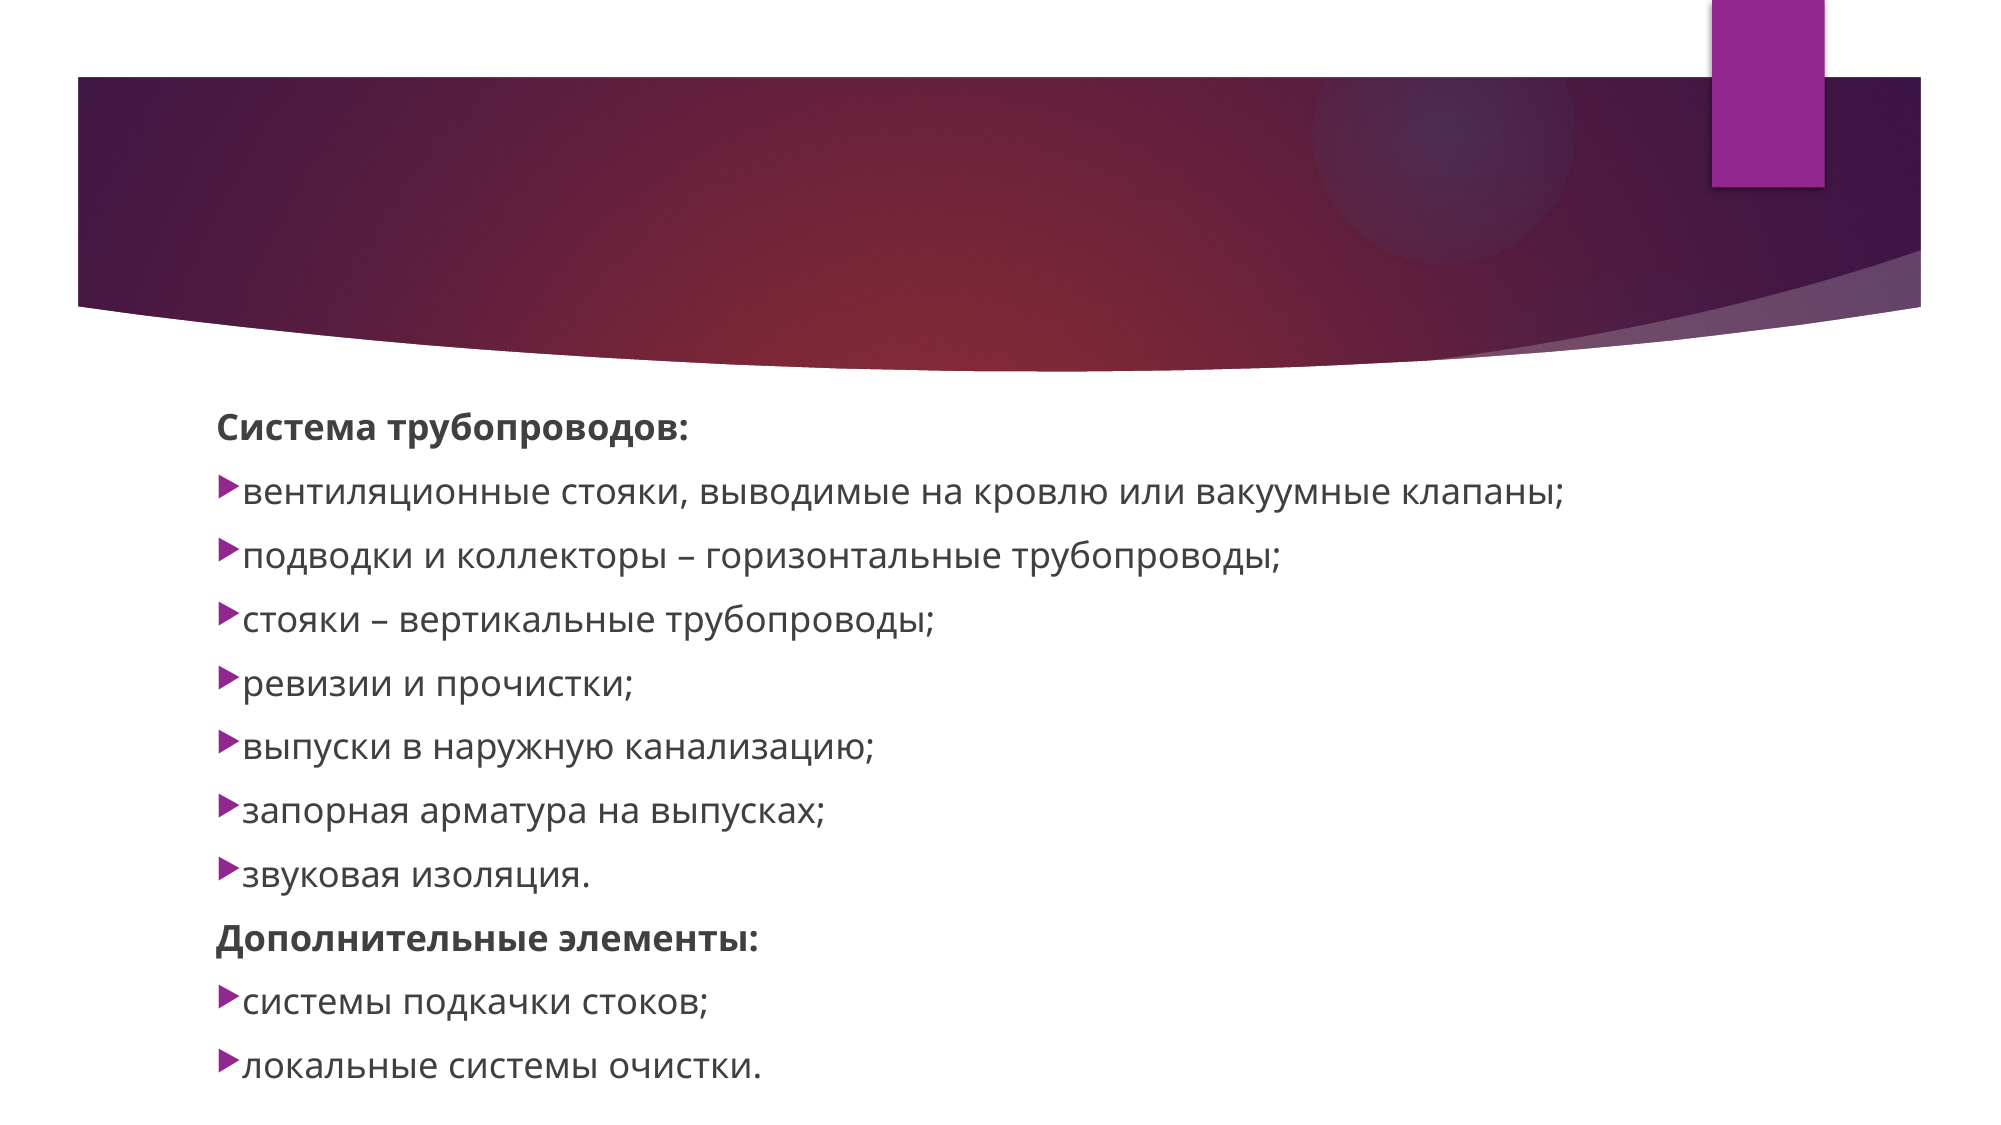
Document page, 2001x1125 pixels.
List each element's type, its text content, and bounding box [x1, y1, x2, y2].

list Система трубопроводов: вентиляционные стояки, выводимые на кровлю или вакуумные клапаны; подводки и коллекторы – горизонтальные трубопроводы; стояки – вертикальные трубопроводы; ревизии и прочистки; выпуски в наружную канализацию; запорная арматура на выпусках; звуковая изоляция. Дополнительные элементы: системы подкачки стоков; локальные системы очистки. [129, 397, 1780, 1100]
